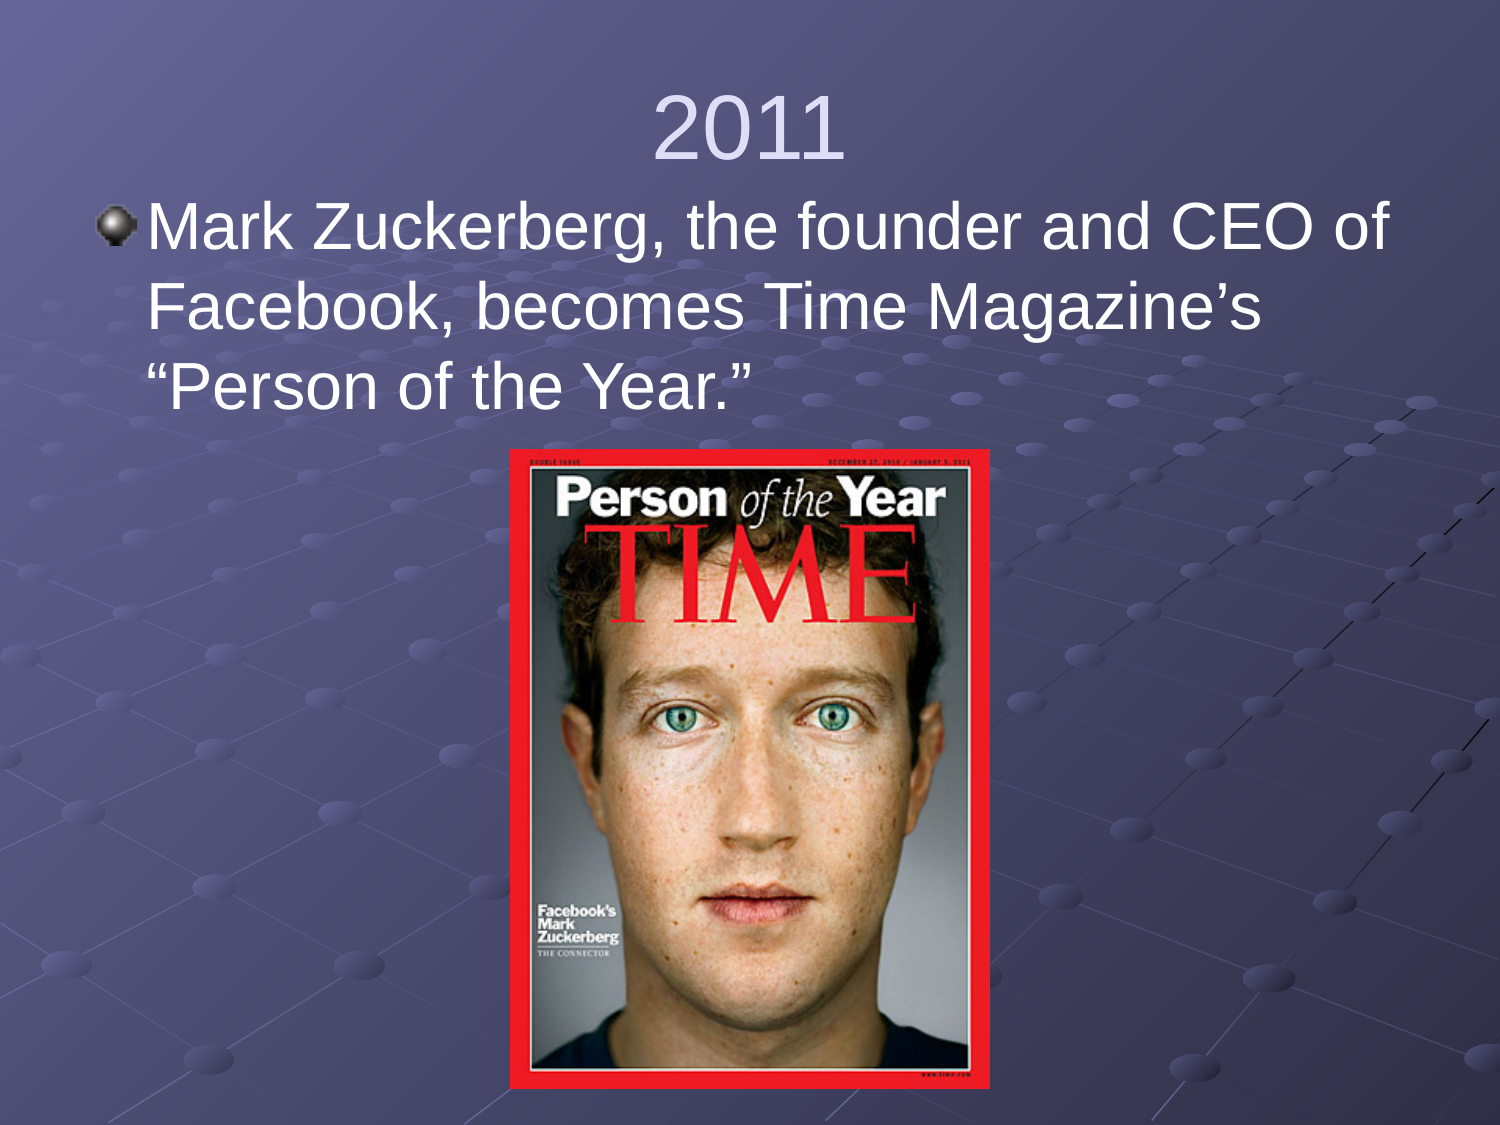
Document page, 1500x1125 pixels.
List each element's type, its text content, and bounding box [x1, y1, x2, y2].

picture [90, 199, 137, 246]
title 2011 [75, 45, 1425, 174]
list Mark Zuckerberg, the founder and CEO of Facebook, becomes Time Magazine’s “Person of the Year.” [75, 174, 1425, 1007]
picture [509, 449, 991, 1090]
